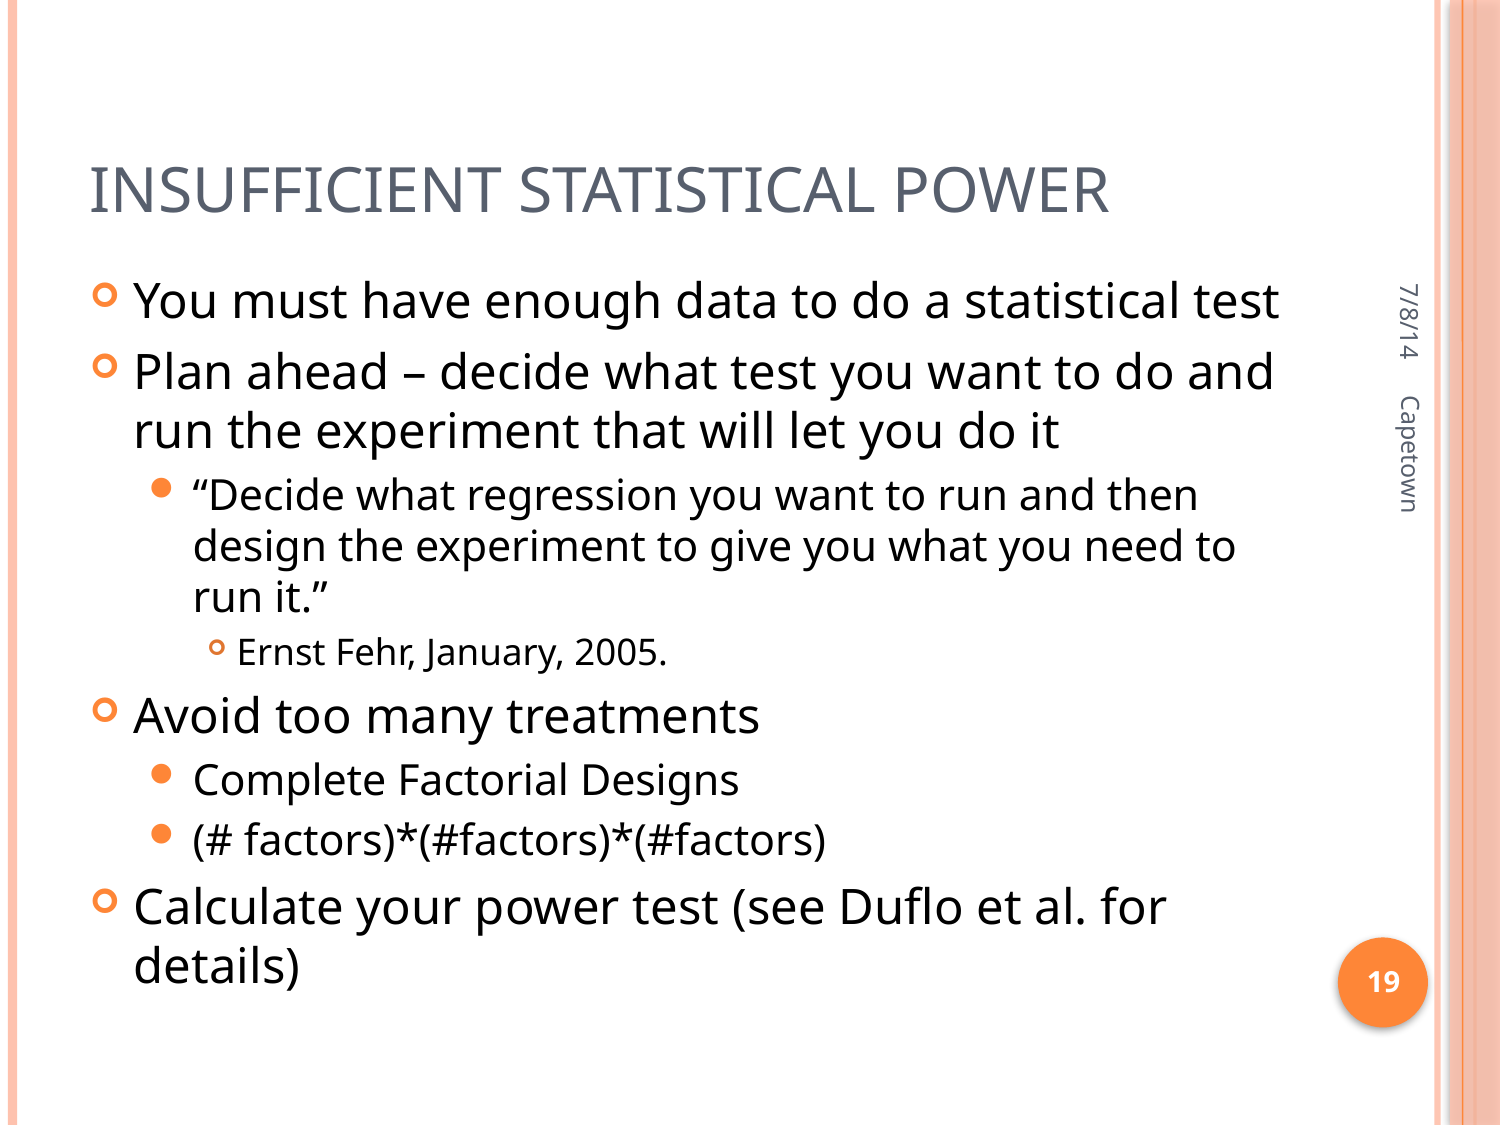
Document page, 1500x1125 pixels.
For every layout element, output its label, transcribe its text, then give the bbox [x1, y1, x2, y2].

title Insufficient Statistical Power [75, 45, 1300, 233]
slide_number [1378, 43, 1442, 374]
list You must have enough data to do a statistical test Plan ahead – decide what test you want to do and run the experiment that will let you do it “Decide what regression you want to run and then design the experiment to give you what you need to run it.” Ernst Fehr, January, 2005. Avoid too many treatments Complete Factorial Designs (# factors)*(#factors)*(#factors) Calculate your power test (see Duflo et al. for details) [75, 262, 1300, 1062]
slide_number 19 [1333, 940, 1434, 1027]
footer Capetown [1379, 380, 1440, 906]
